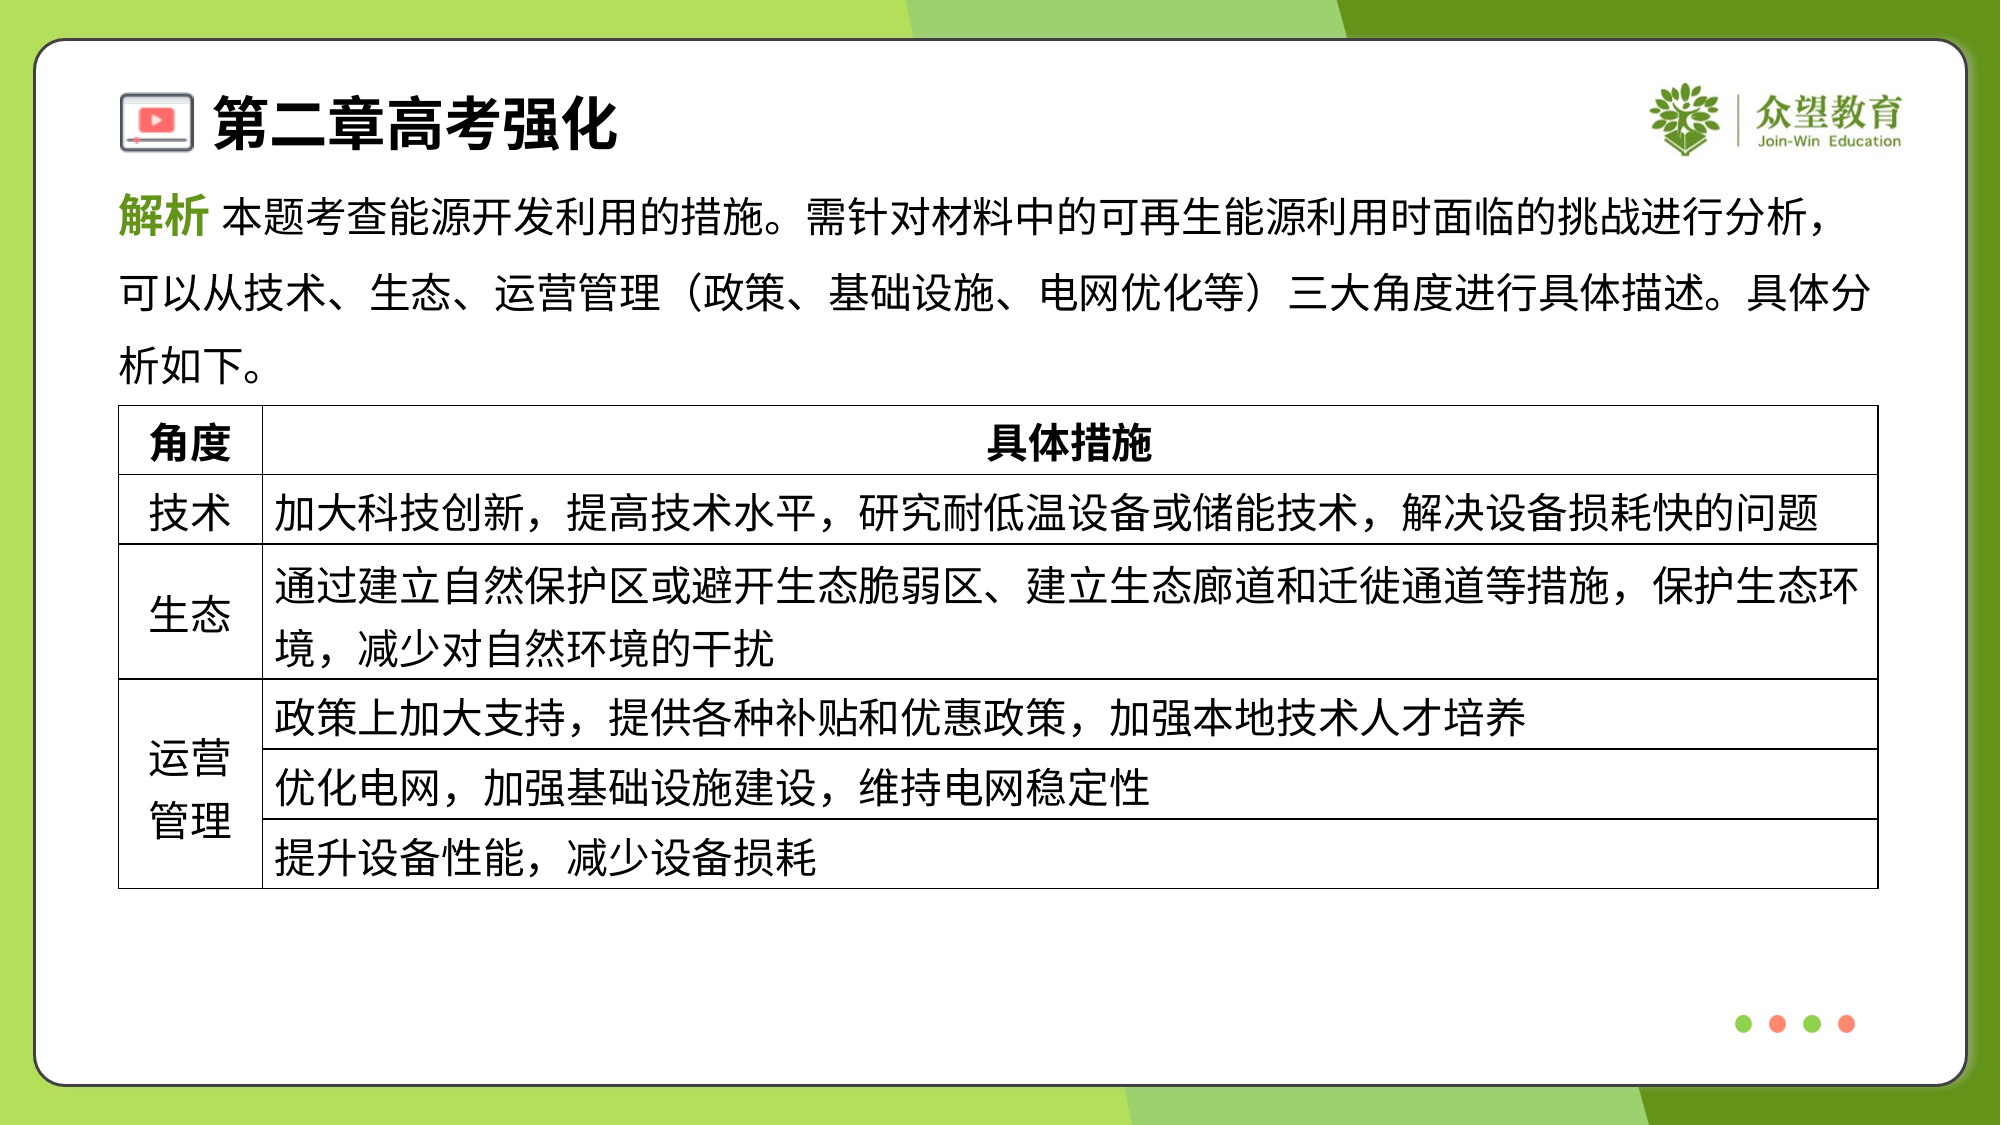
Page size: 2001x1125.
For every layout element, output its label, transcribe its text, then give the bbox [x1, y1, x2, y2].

table_cell 优化电网，加强基础设施建设，维持电网稳定性 [263, 750, 1877, 818]
table_header 具体措施 [263, 406, 1877, 474]
table_cell 运营 管理 [119, 680, 262, 888]
table_header 角度 [119, 406, 262, 474]
table_cell 提升设备性能，减少设备损耗 [263, 820, 1877, 888]
table_cell 加大科技创新，提高技术水平，研究耐低温设备或储能技术，解决设备损耗快的问题 [263, 475, 1877, 543]
table_cell 生态 [119, 545, 262, 678]
table_cell 政策上加大支持，提供各种补贴和优惠政策，加强本地技术人才培养 [263, 680, 1877, 748]
table_cell 技术 [119, 475, 262, 543]
table_cell 通过建立自然保护区或避开生态脆弱区、建立生态廊道和迁徙通道等措施，保护生态环 境，减少对自然环境的干扰 [263, 545, 1877, 678]
picture [0, 0, 2000, 1125]
text_box 解析 本题考查能源开发利用的措施。需针对材料中的可再生能源利用时面临的挑战进行分析， 可以从技术、生态、运营管理（政策、基础设施、电网优化等）三大角度进行具体描述。具体分 析如下。 [118, 164, 1883, 383]
